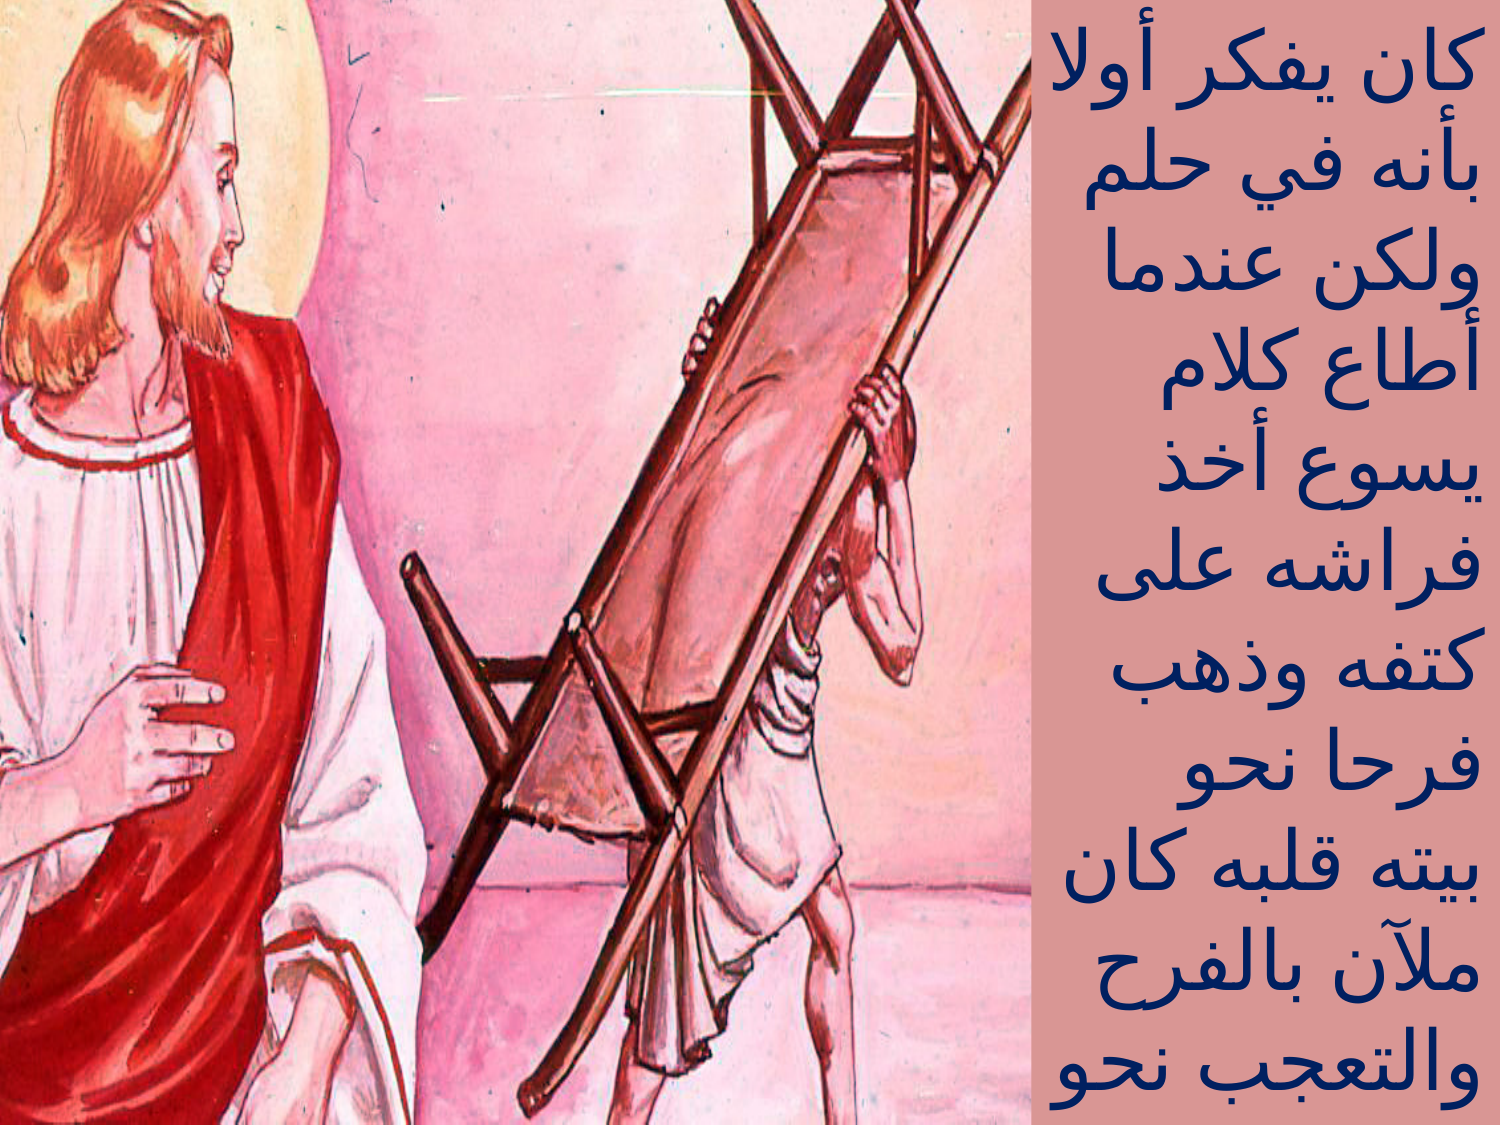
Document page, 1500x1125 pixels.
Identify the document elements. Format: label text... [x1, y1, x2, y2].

text_box كان يفكر أولا بأنه في حلم ولكن عندما أطاع كلام يسوع أخذ فراشه على كتفه وذهب فرحا نحو بيته قلبه كان ملآن بالفرح والتعجب نحو يسوع القدير والحنون. [1056, 0, 1500, 1125]
picture [0, 0, 1055, 1125]
